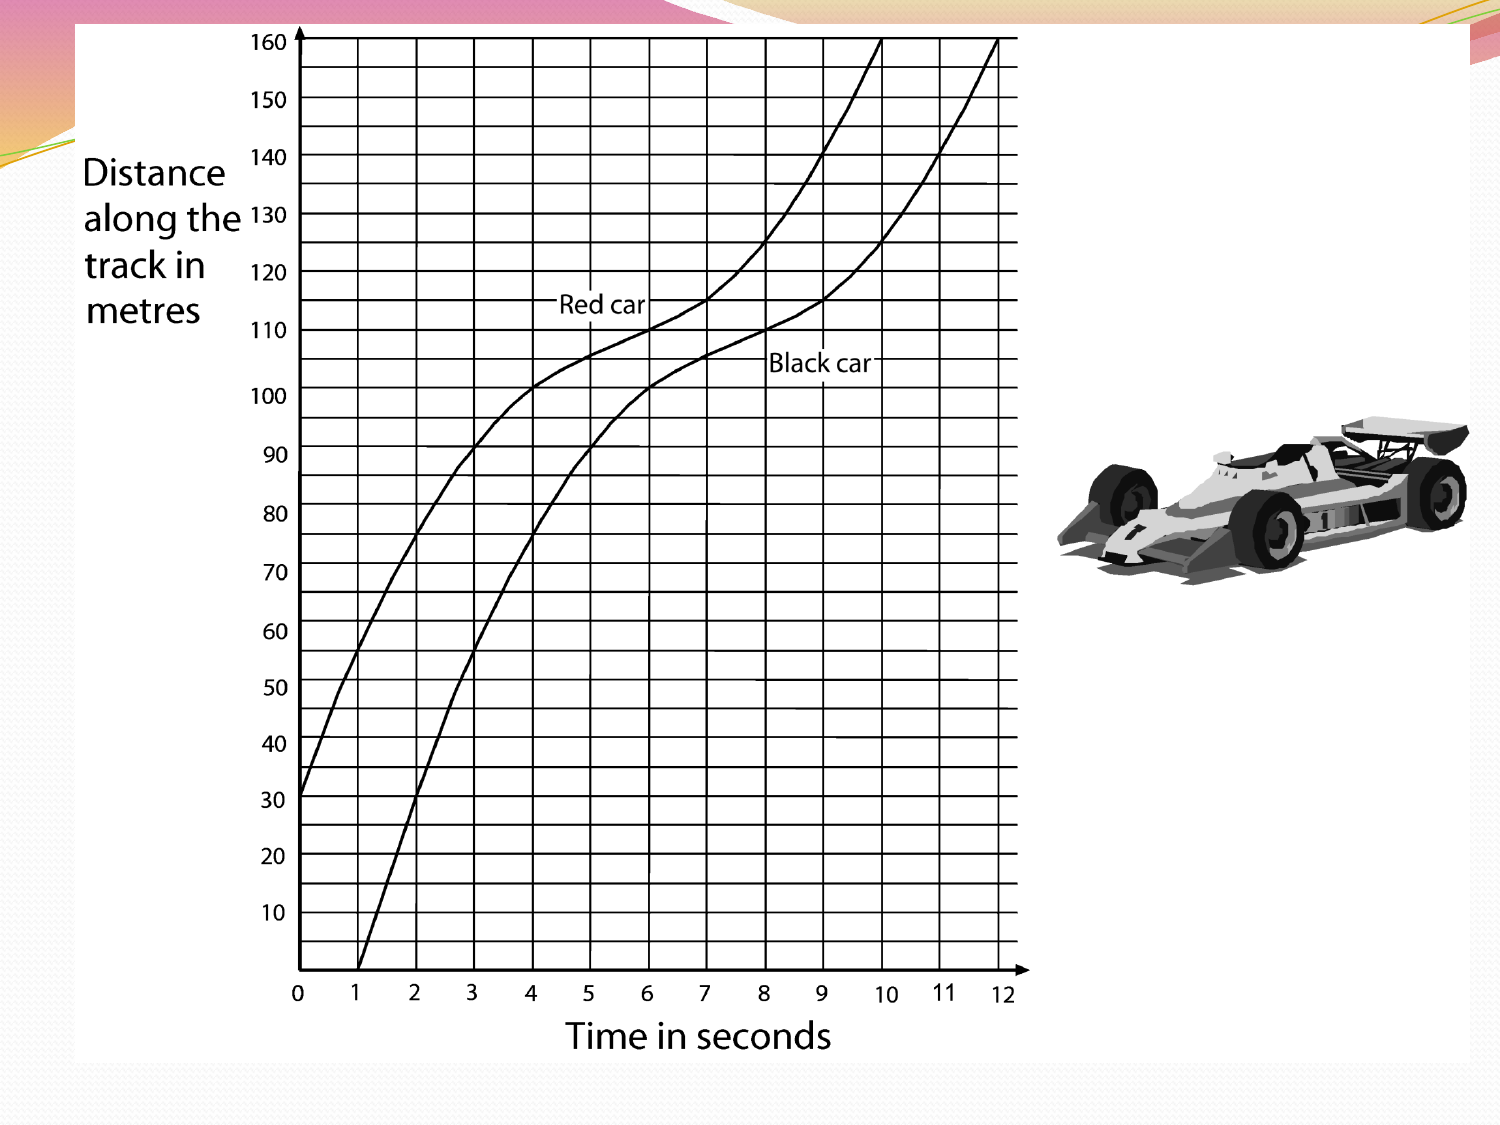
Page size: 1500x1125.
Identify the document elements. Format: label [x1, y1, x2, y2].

list [74, 24, 1470, 1063]
